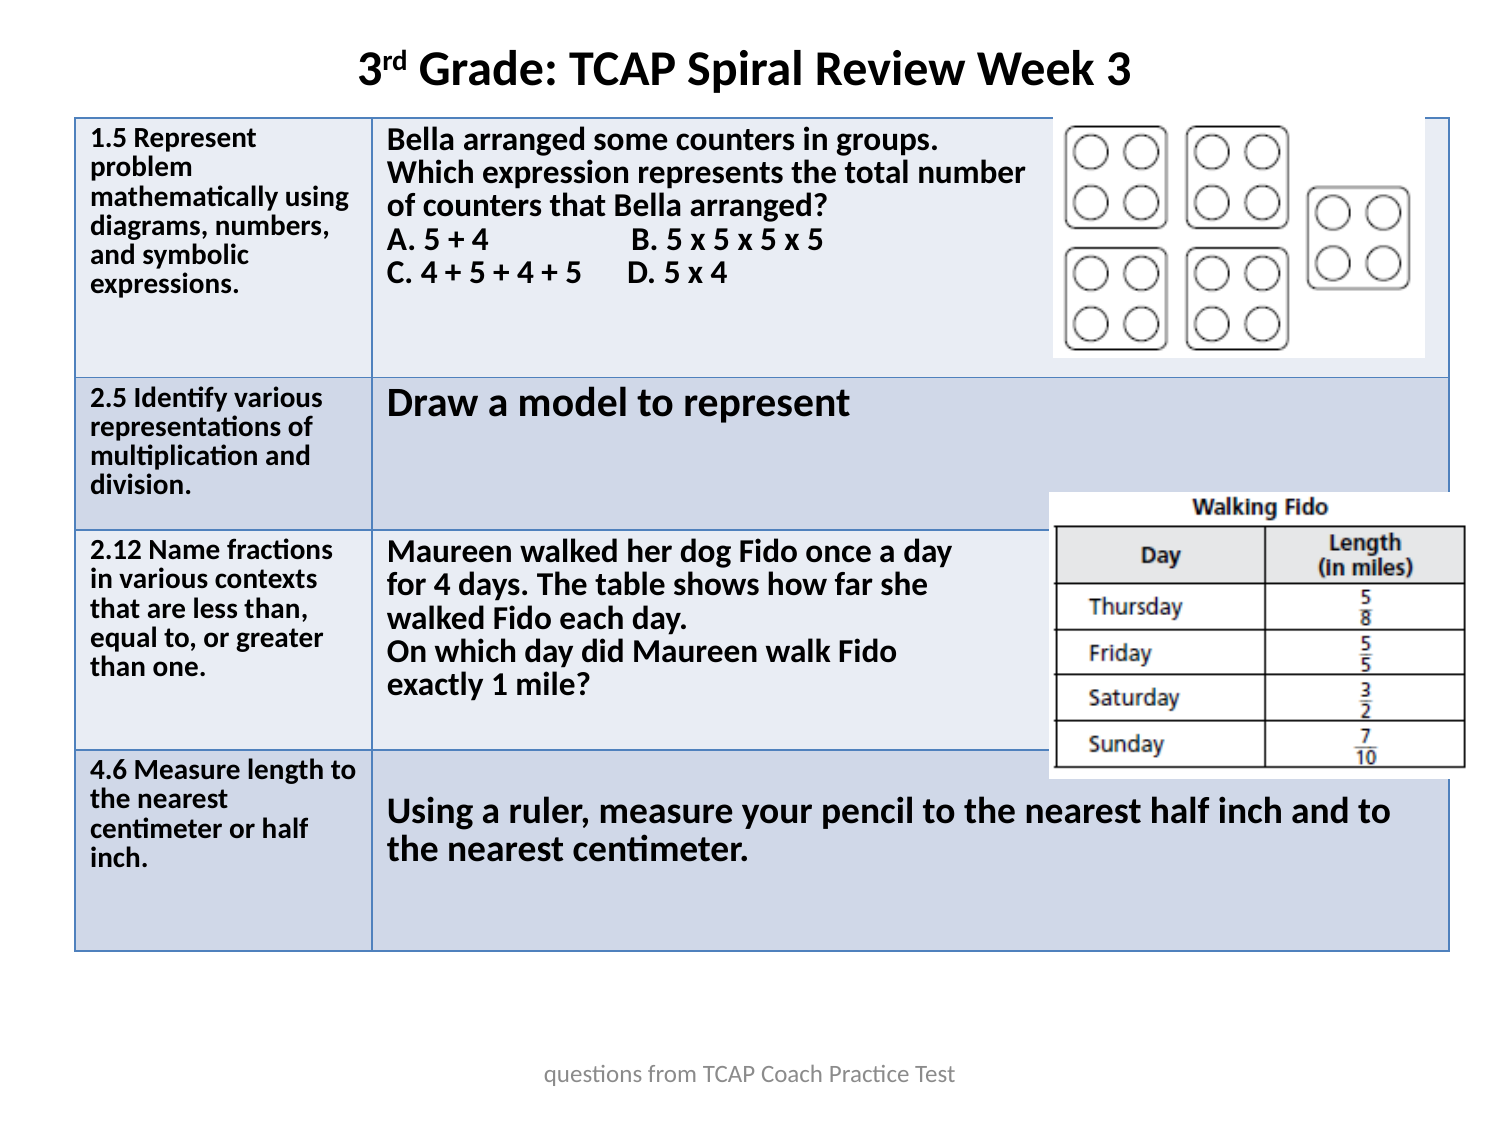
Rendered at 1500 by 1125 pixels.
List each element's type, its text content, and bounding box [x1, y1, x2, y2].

picture [1048, 491, 1482, 780]
picture [1052, 117, 1426, 359]
title 3rd Grade: TCAP Spiral Review Week 3 [74, 44, 1426, 86]
footer questions from TCAP Coach Practice Test [512, 1042, 988, 1103]
